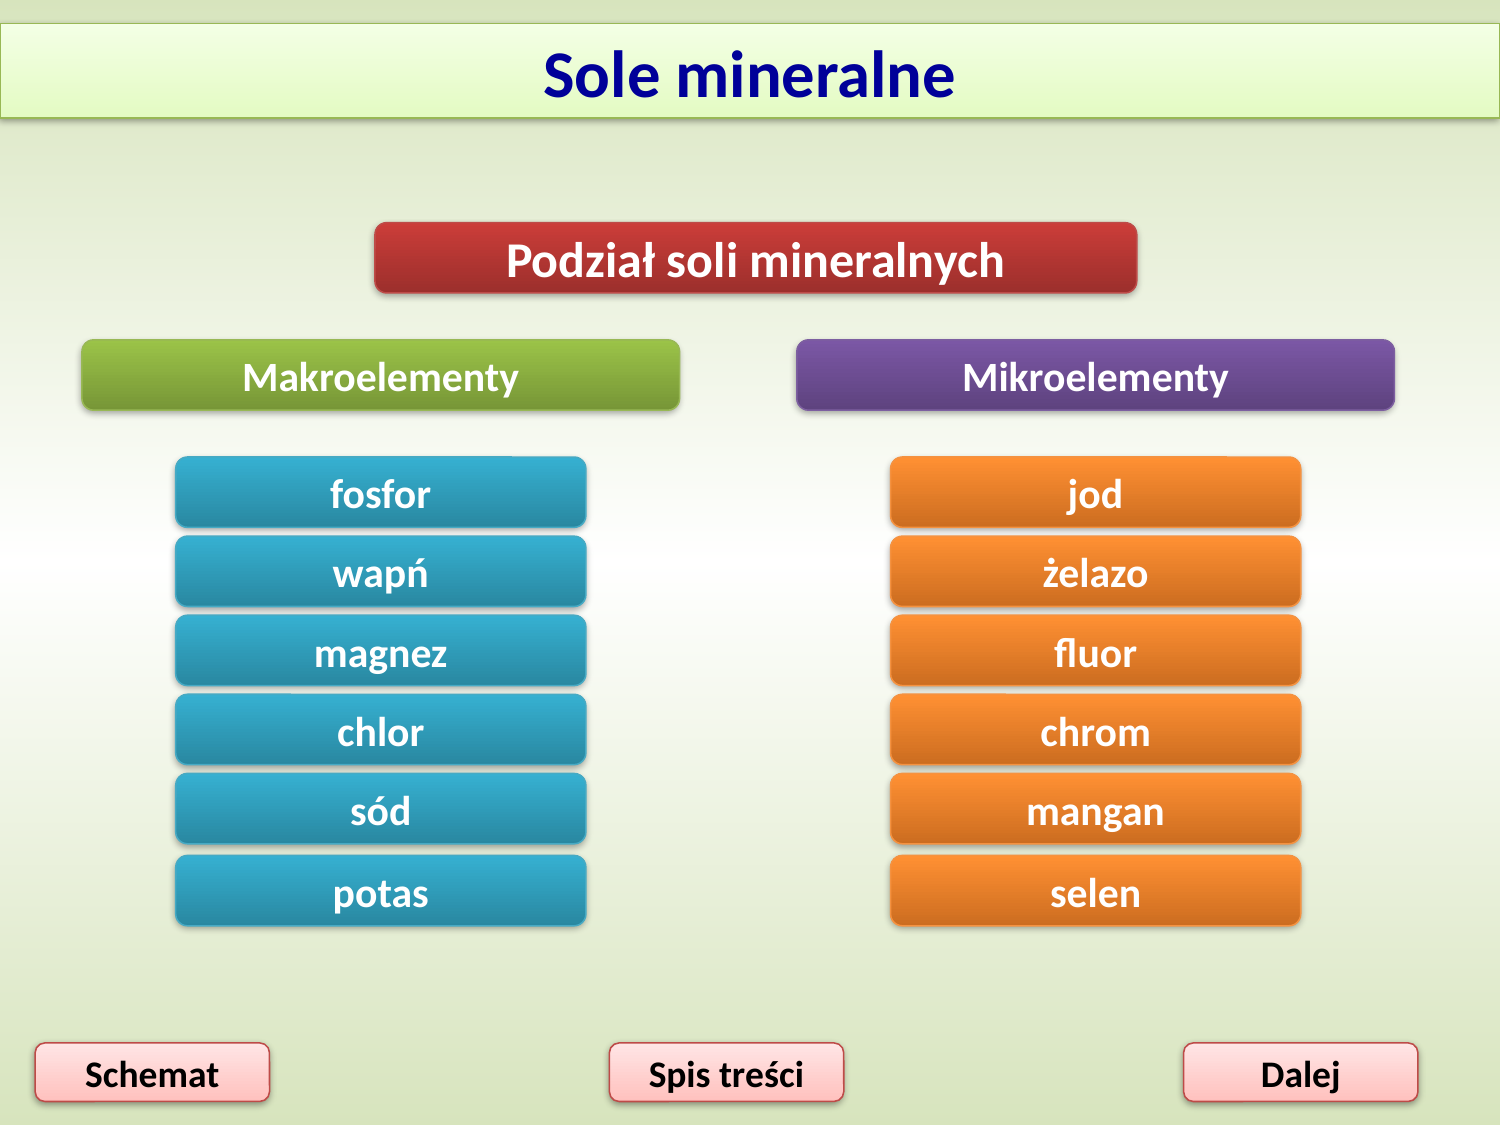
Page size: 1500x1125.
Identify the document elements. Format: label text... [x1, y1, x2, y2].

text_box Makroelementy [81, 339, 681, 411]
text_box żelazo [889, 535, 1302, 608]
text_box Schemat [34, 1042, 271, 1103]
text_box Mikroelementy [796, 339, 1396, 411]
text_box mangan [889, 772, 1302, 845]
text_box Spis treści [608, 1042, 845, 1103]
text_box wapń [174, 535, 587, 608]
text_box jod [889, 456, 1302, 529]
text_box Podział soli mineralnych [374, 221, 1138, 294]
text_box Sole mineralne [0, 23, 1500, 119]
text_box potas [174, 854, 587, 927]
text_box chrom [889, 693, 1302, 766]
text_box Dalej [1182, 1042, 1419, 1103]
text_box fosfor [174, 456, 587, 529]
text_box sód [174, 772, 587, 845]
text_box chlor [174, 693, 587, 766]
text_box magnez [174, 614, 587, 687]
text_box selen [889, 854, 1302, 927]
text_box fluor [889, 614, 1302, 687]
